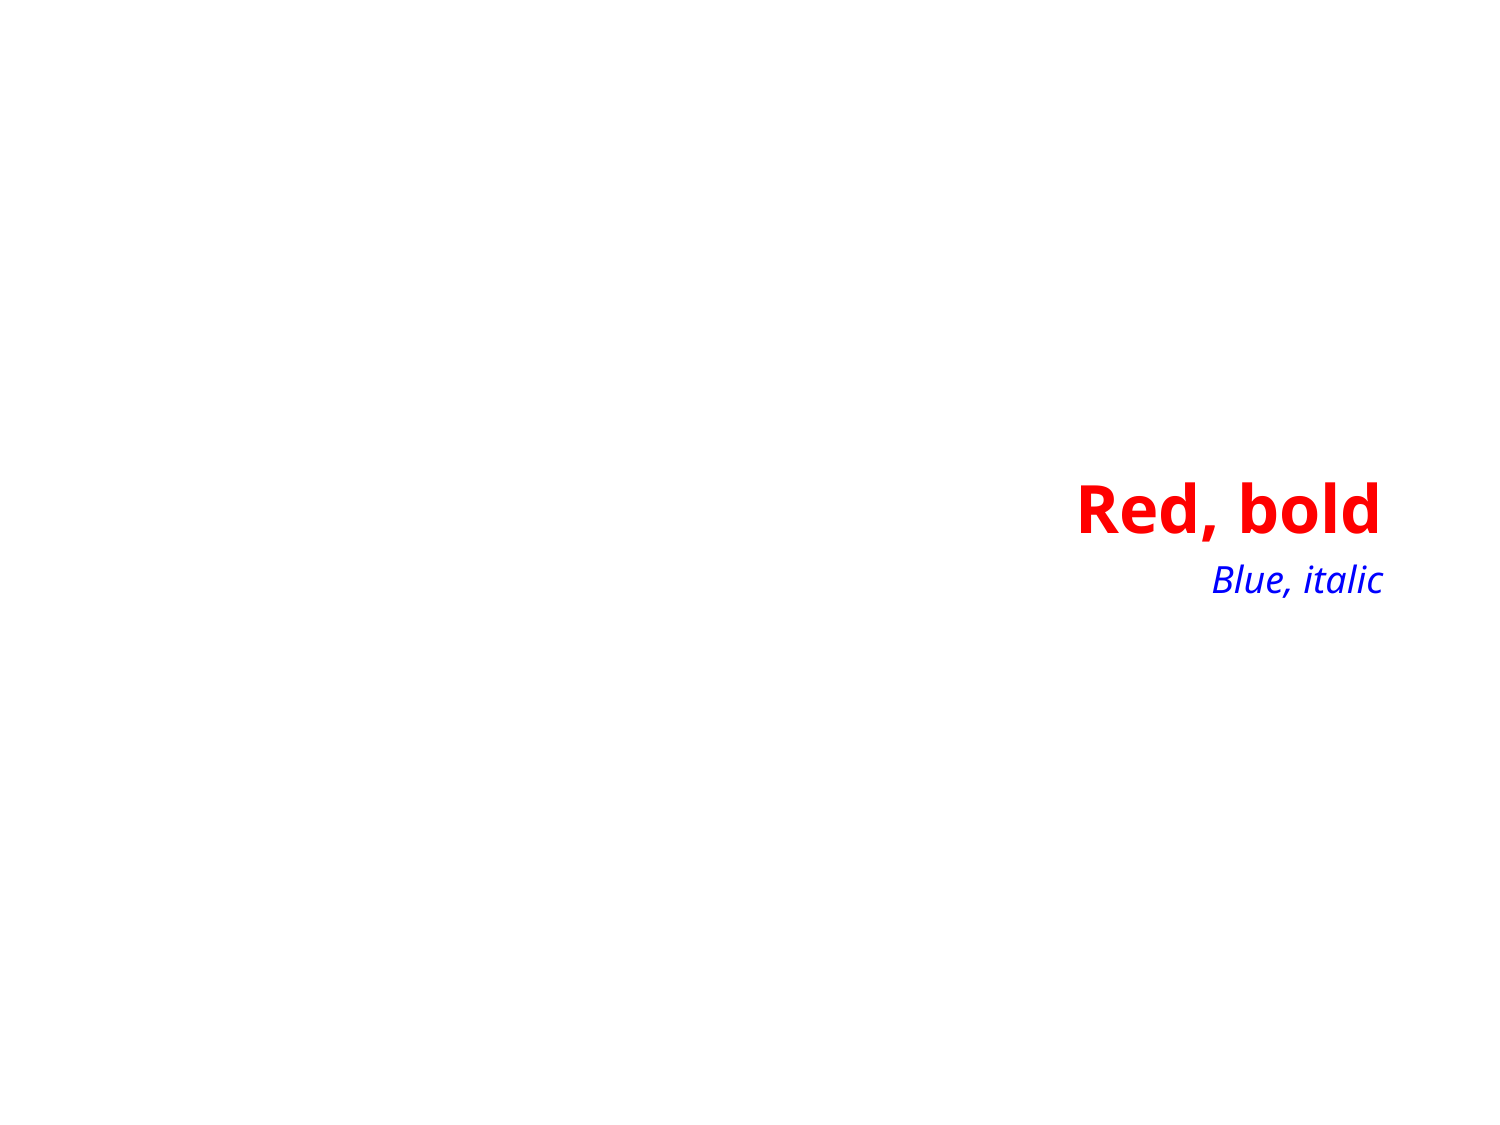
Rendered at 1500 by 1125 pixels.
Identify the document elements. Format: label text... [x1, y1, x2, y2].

list Red, bold [560, 403, 1384, 549]
list Blue, italic [560, 555, 1384, 602]
